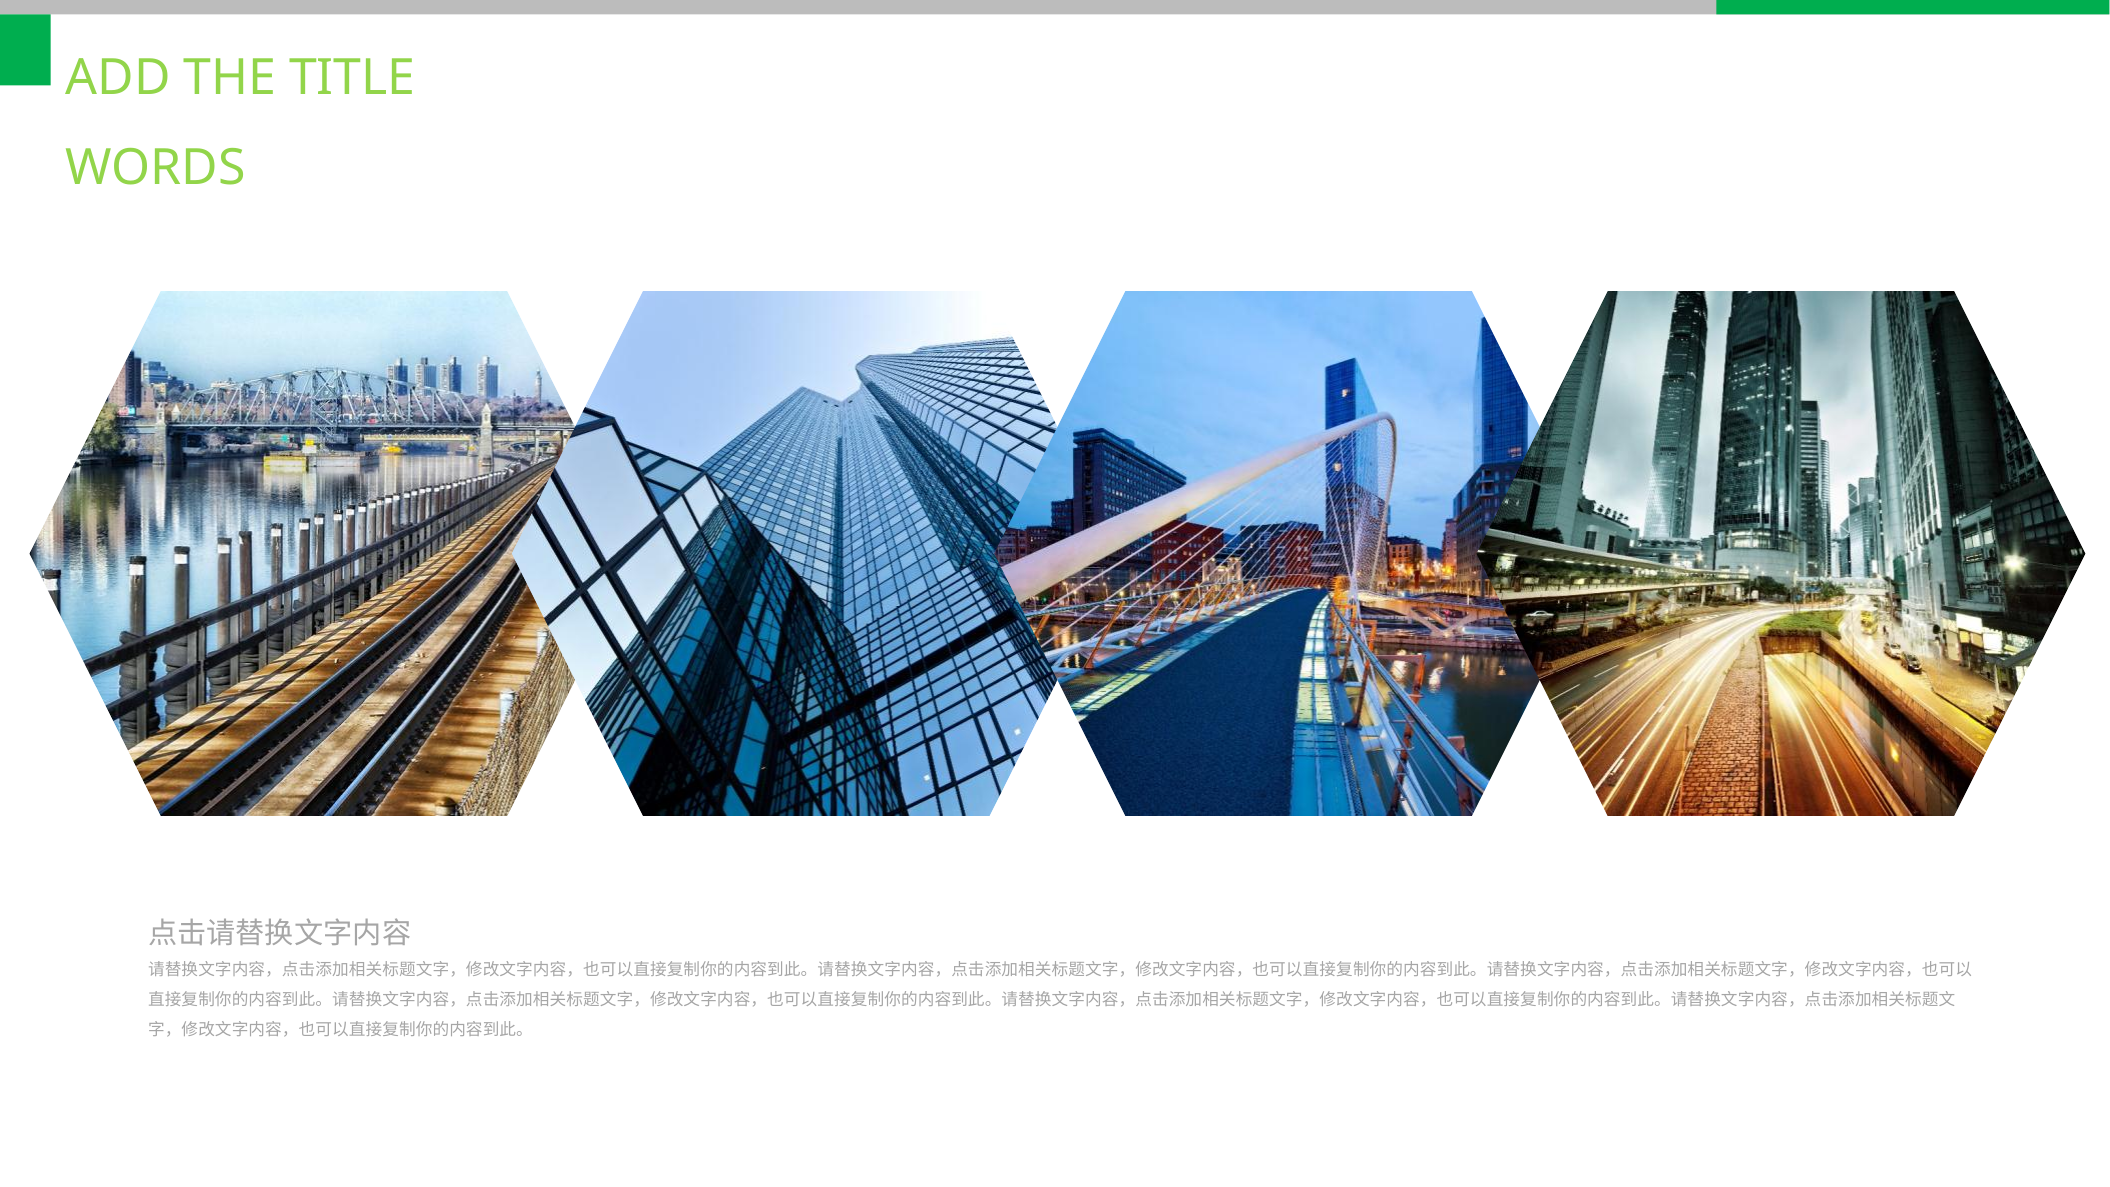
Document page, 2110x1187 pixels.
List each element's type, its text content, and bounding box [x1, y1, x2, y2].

text_box ADD THE TITLE WORDS [50, 7, 583, 202]
text_box [28, 290, 575, 817]
text_box [1475, 290, 2087, 817]
text_box [510, 290, 1057, 817]
text_box 点击请替换文字内容 请替换文字内容，点击添加相关标题文字，修改文字内容，也可以直接复制你的内容到此。请替换文字内容，点击添加相关标题文字，修改文字内容，也可以直接复制你的内容到此。请替换文字内容，点击添加相关标题文字，修改文字内容，也可以直接复制你的内容到此。请替换文字内容，点击添加相关标题文字，修改文字内容，也可以直接复制你的内容到此。请替换文字内容，点击添加相关标题文字，修改文字内容，也可以直接复制你的内容到此。请替换文字内容，点击添加相关标题文字，修改文字内容，也可以直接复制你的内容到此。 [133, 889, 1993, 1047]
text_box [993, 290, 1540, 817]
